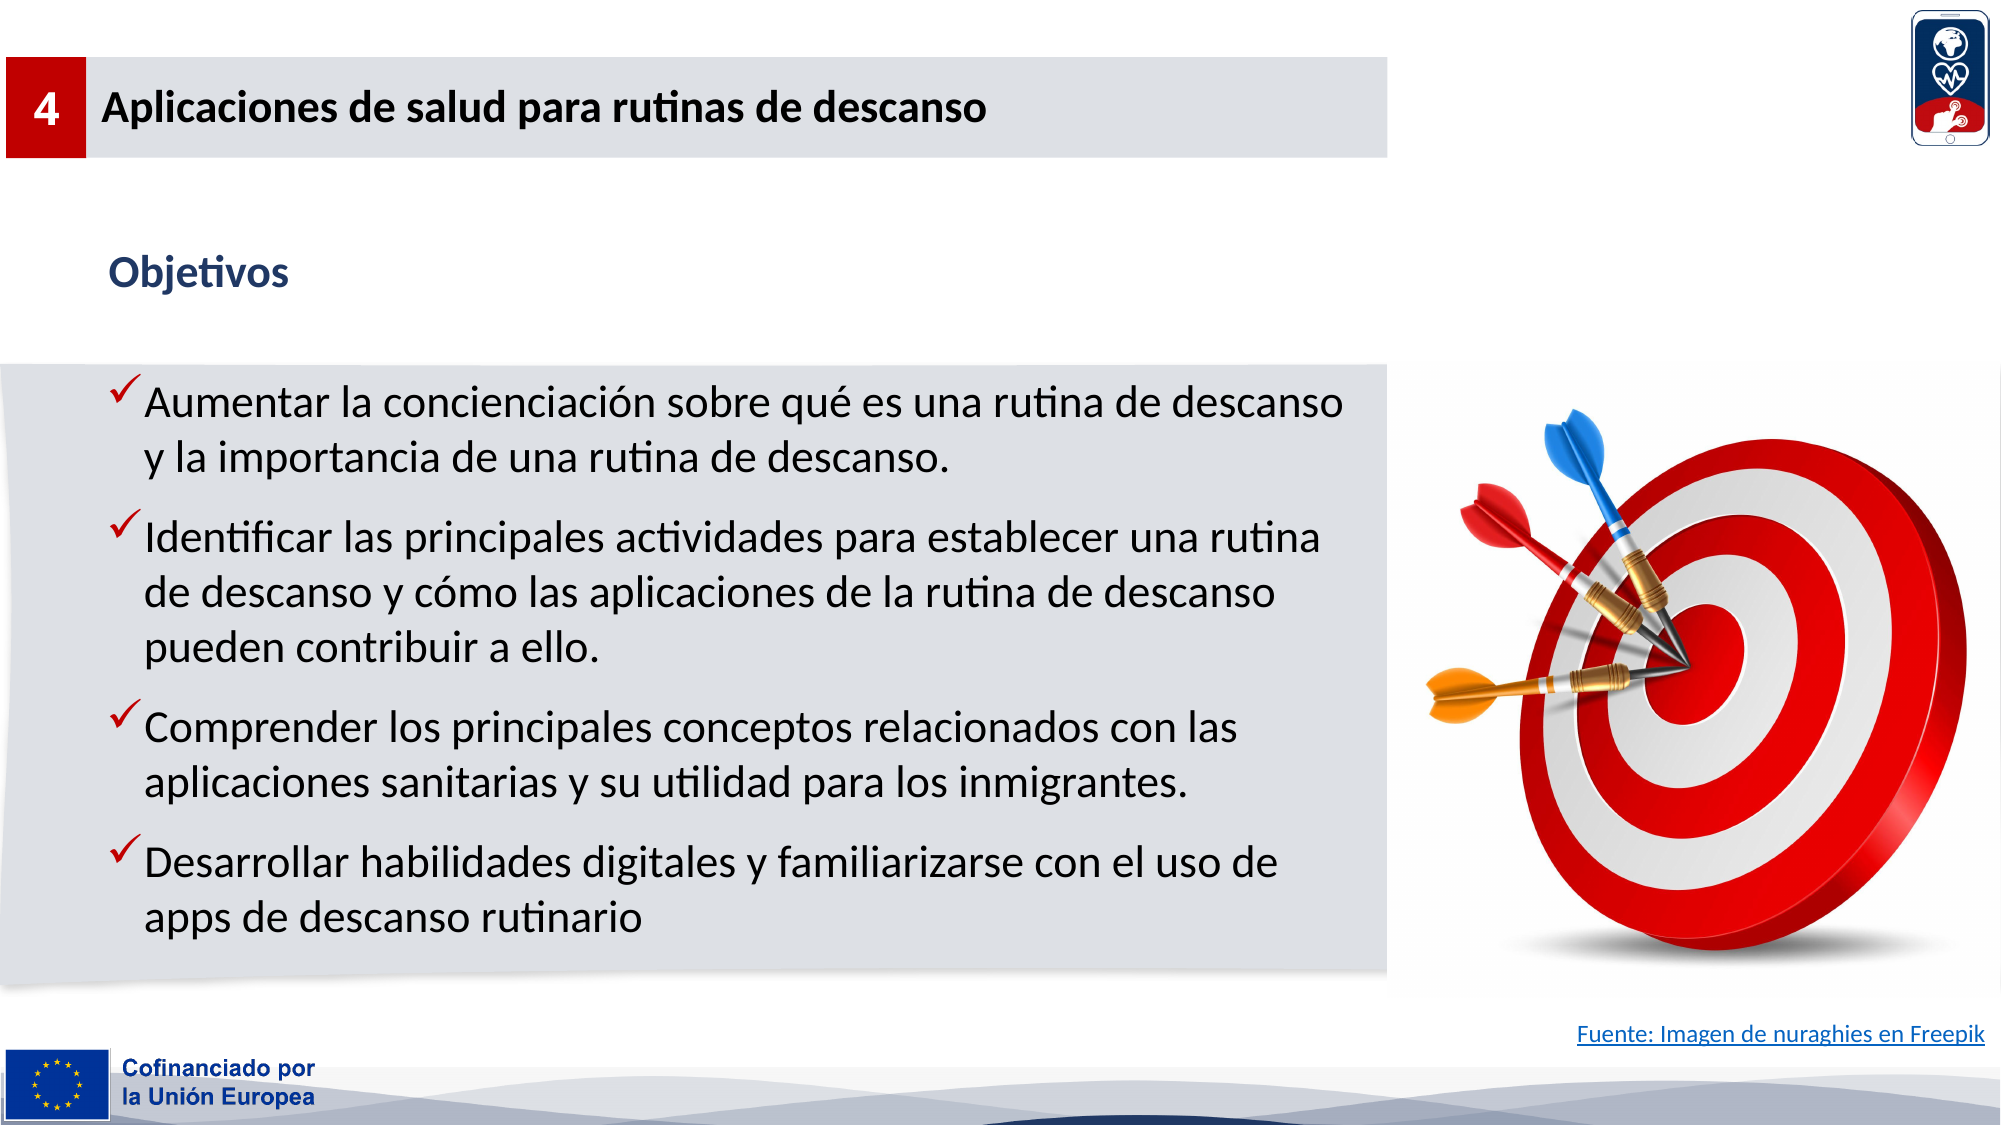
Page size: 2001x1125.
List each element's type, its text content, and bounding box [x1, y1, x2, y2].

picture [0, 1044, 2001, 1125]
text_box [5, 56, 87, 159]
text_box Fuente: Imagen de nuraghies en Freepik [1363, 1009, 2000, 1055]
text_box 4 [18, 71, 87, 142]
picture [1387, 361, 2000, 998]
list Aumentar la concienciación sobre qué es una rutina de descanso y la importancia de una rutina de descanso. Identificar las principales actividades para establecer una rutina de descanso y cómo las aplicaciones de la rutina de descanso pueden contribuir a ello. Comprender los principales conceptos relacionados con las aplicaciones sanitarias y su utilidad para los inmigrantes. Desarrollar habilidades digitales y familiarizarse con el uso de apps de descanso rutinario [91, 363, 1383, 986]
title Objetivos [93, 221, 1819, 324]
picture [1911, 10, 1990, 146]
text_box Aplicaciones de salud para rutinas de descanso [86, 57, 1388, 158]
